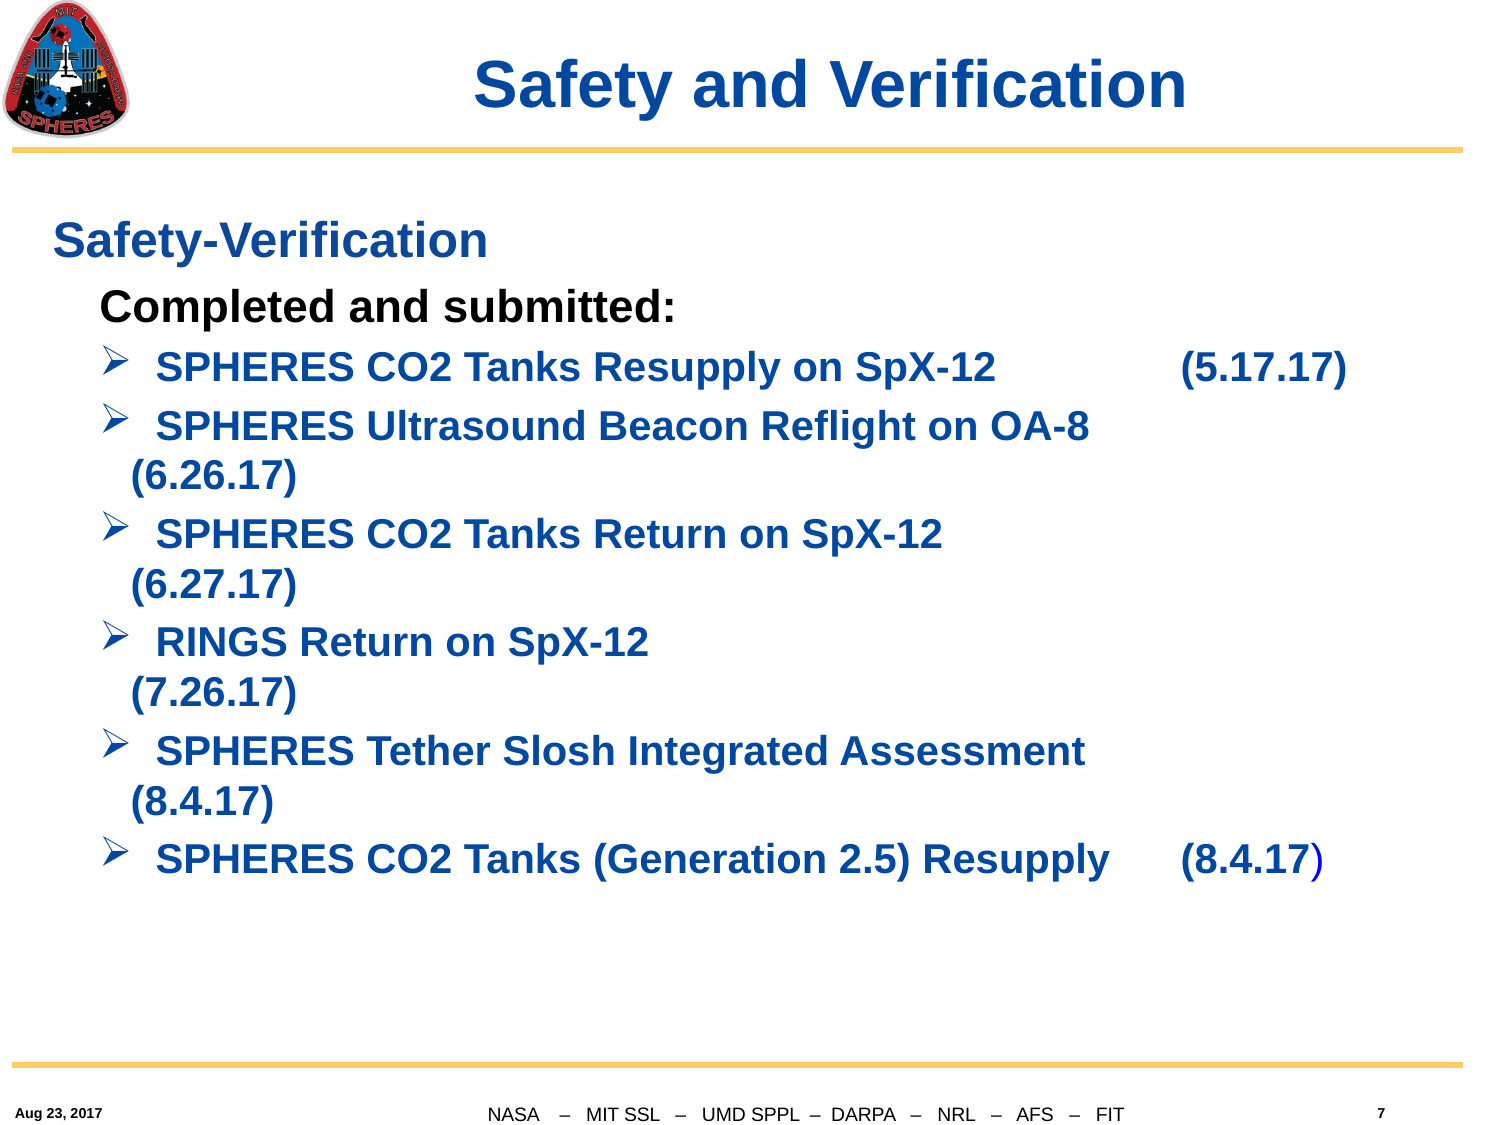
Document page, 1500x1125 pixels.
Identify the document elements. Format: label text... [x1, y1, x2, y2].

title Safety and Verification [137, 24, 1500, 138]
list Safety-Verification Completed and submitted: SPHERES CO2 Tanks Resupply on SpX-12 (5.17.17) SPHERES Ultrasound Beacon Reflight on OA-8 (6.26.17) SPHERES CO2 Tanks Return on SpX-12 (6.27.17) RINGS Return on SpX-12 (7.26.17) SPHERES Tether Slosh Integrated Assessment (8.4.17) SPHERES CO2 Tanks (Generation 2.5) Resupply (8.4.17) [37, 199, 1463, 1076]
picture [0, 0, 131, 139]
